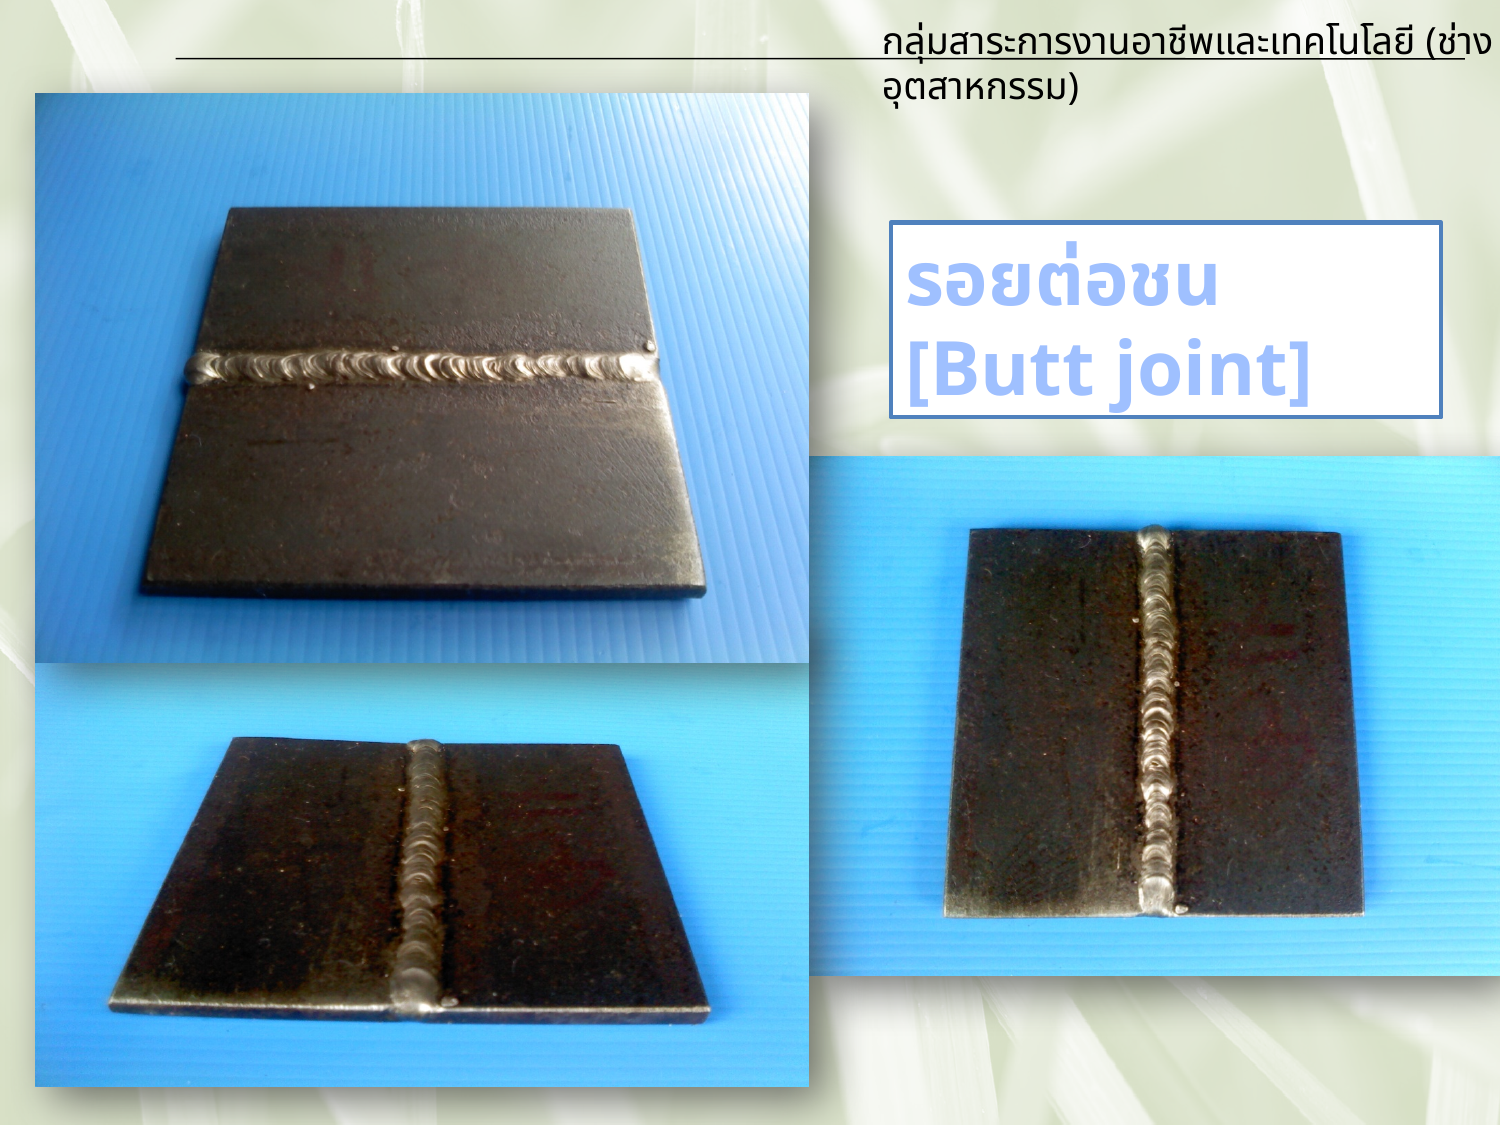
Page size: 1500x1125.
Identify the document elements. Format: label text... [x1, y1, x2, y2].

text_box รอยต่อชน [Butt joint] [889, 220, 1443, 419]
text_box กลุ่มสาระการงานอาชีพและเทคโนโลยี (ช่างอุตสาหกรรม) [867, 9, 1500, 115]
picture [34, 93, 1500, 1088]
